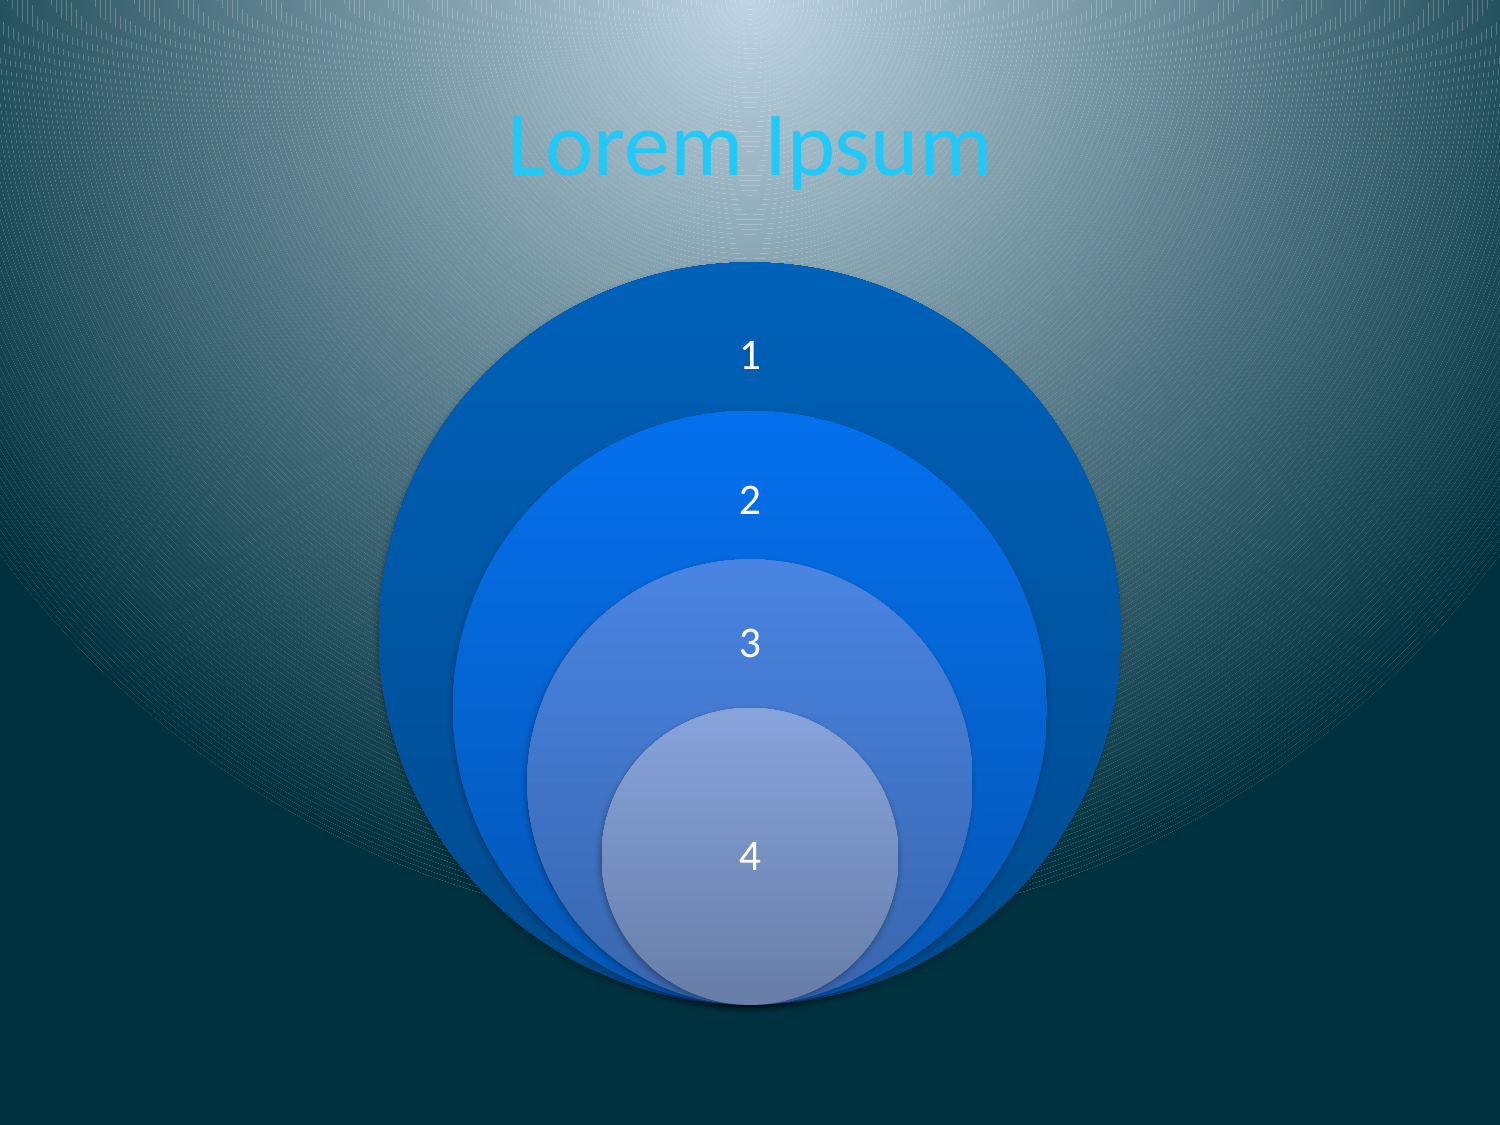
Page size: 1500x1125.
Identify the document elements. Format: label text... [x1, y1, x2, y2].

title Lorem Ipsum [75, 45, 1425, 233]
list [74, 262, 1426, 1006]
